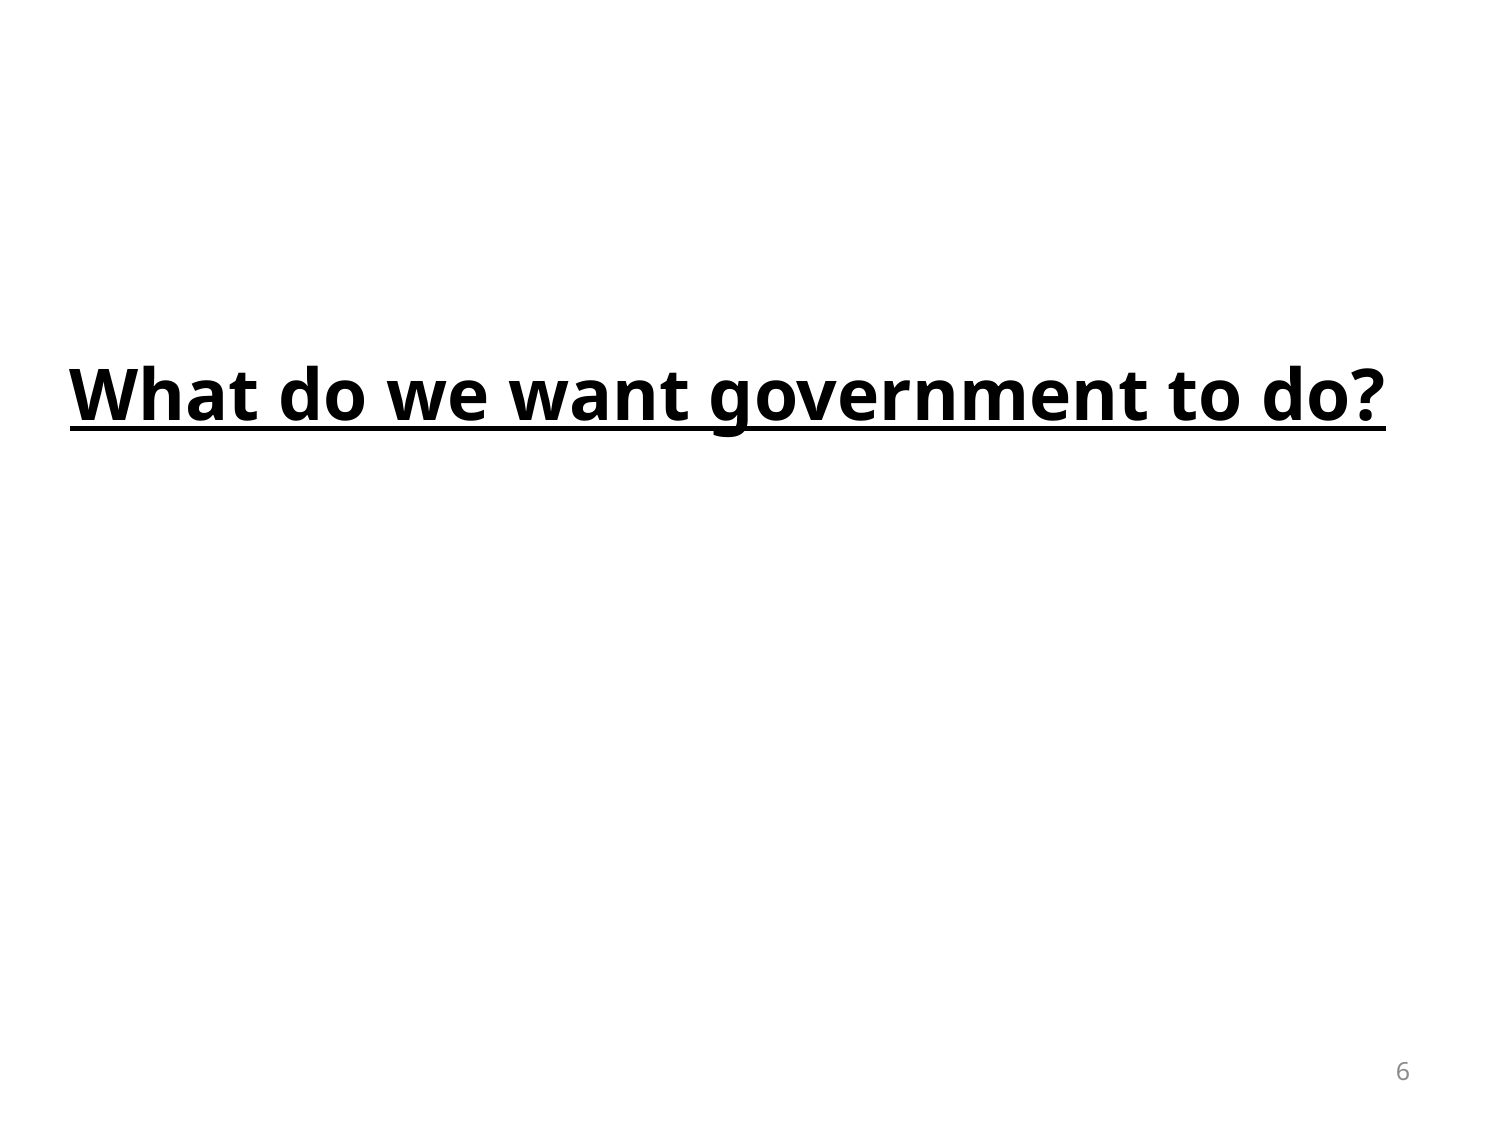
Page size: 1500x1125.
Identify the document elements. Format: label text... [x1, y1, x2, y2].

title What do we want government to do? [54, 298, 1405, 486]
slide_number 6 [1074, 1042, 1425, 1103]
